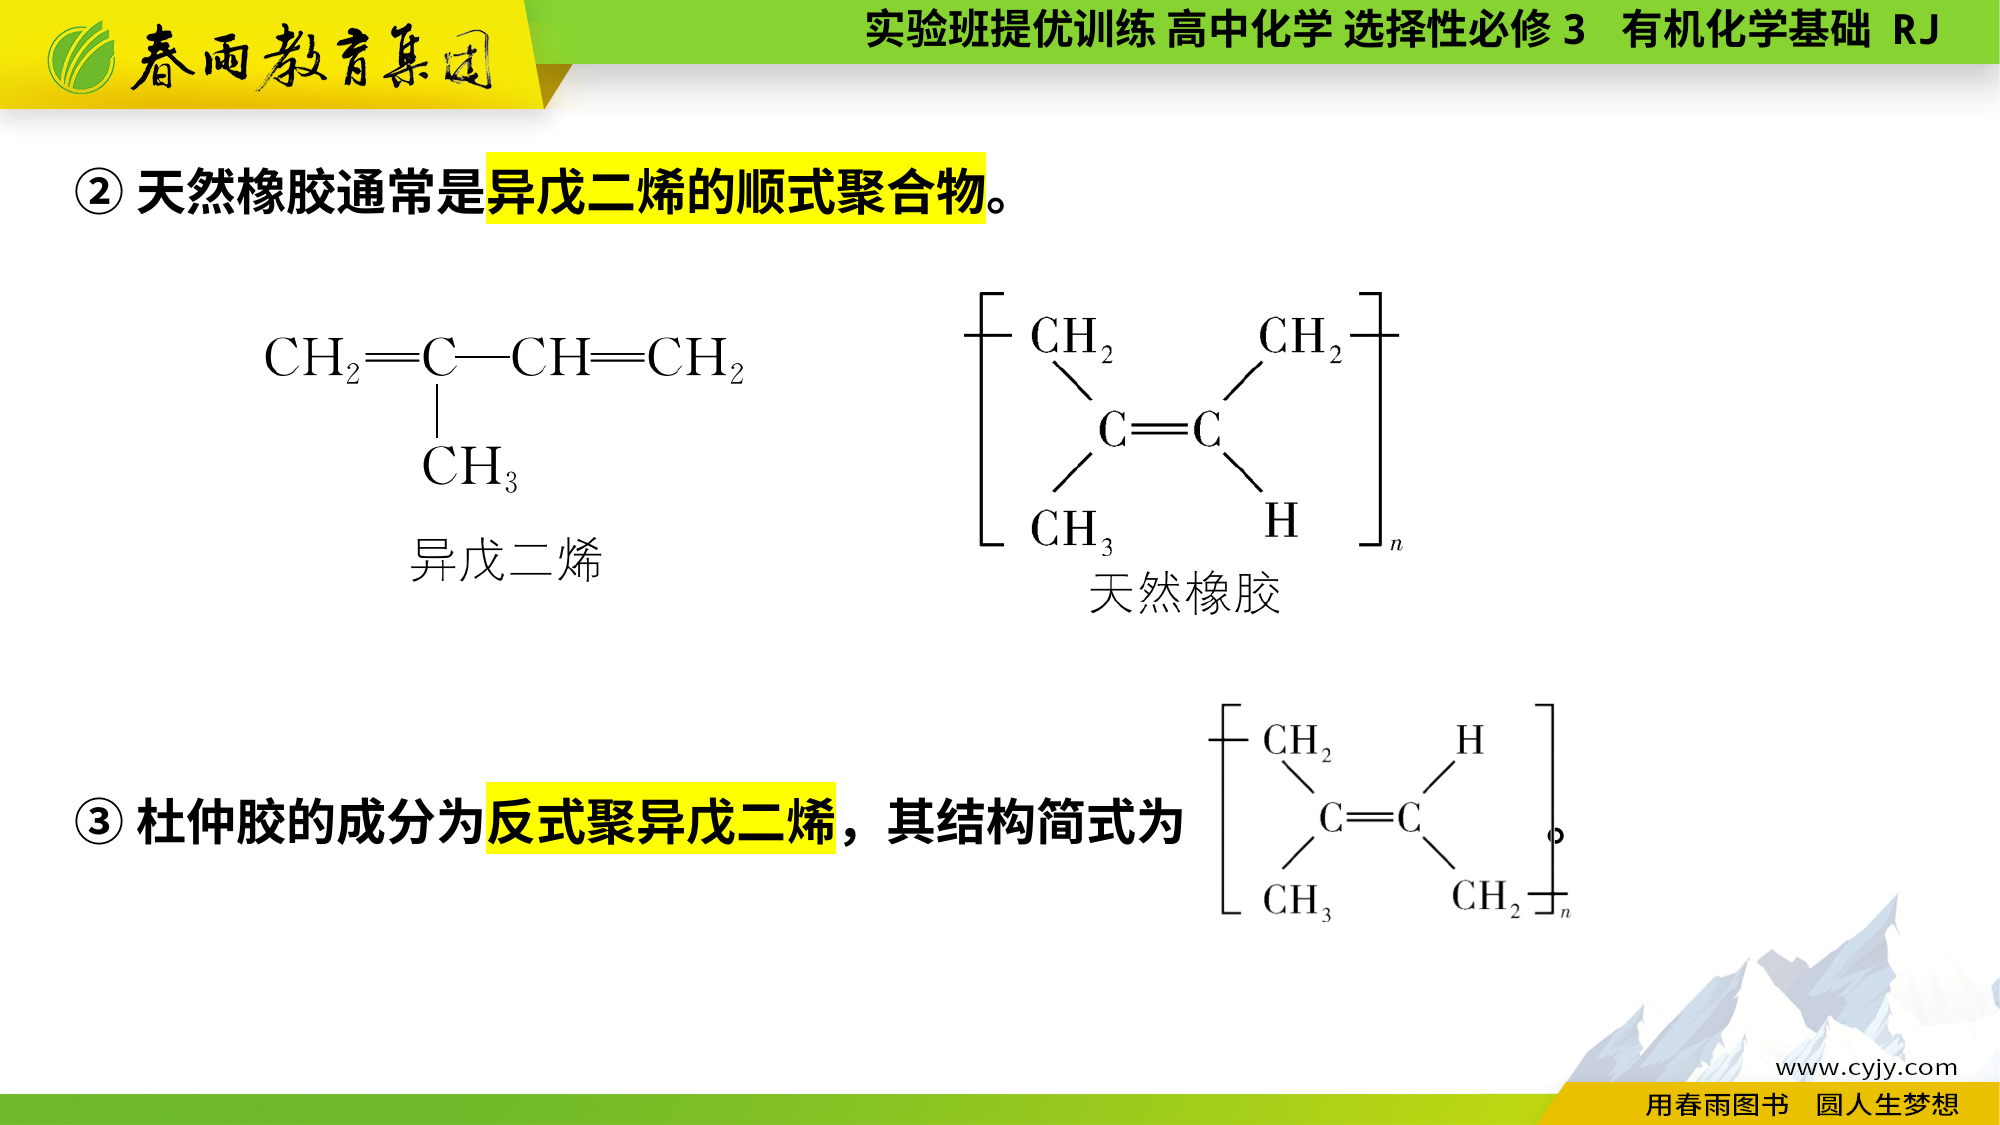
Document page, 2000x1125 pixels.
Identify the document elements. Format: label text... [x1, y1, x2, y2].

picture [0, 0, 2000, 1125]
list ②天然橡胶通常是异戊二烯的顺式聚合物。 ③杜仲胶的成分为反式聚异戊二烯，其结构简式为 。 [59, 122, 1944, 905]
